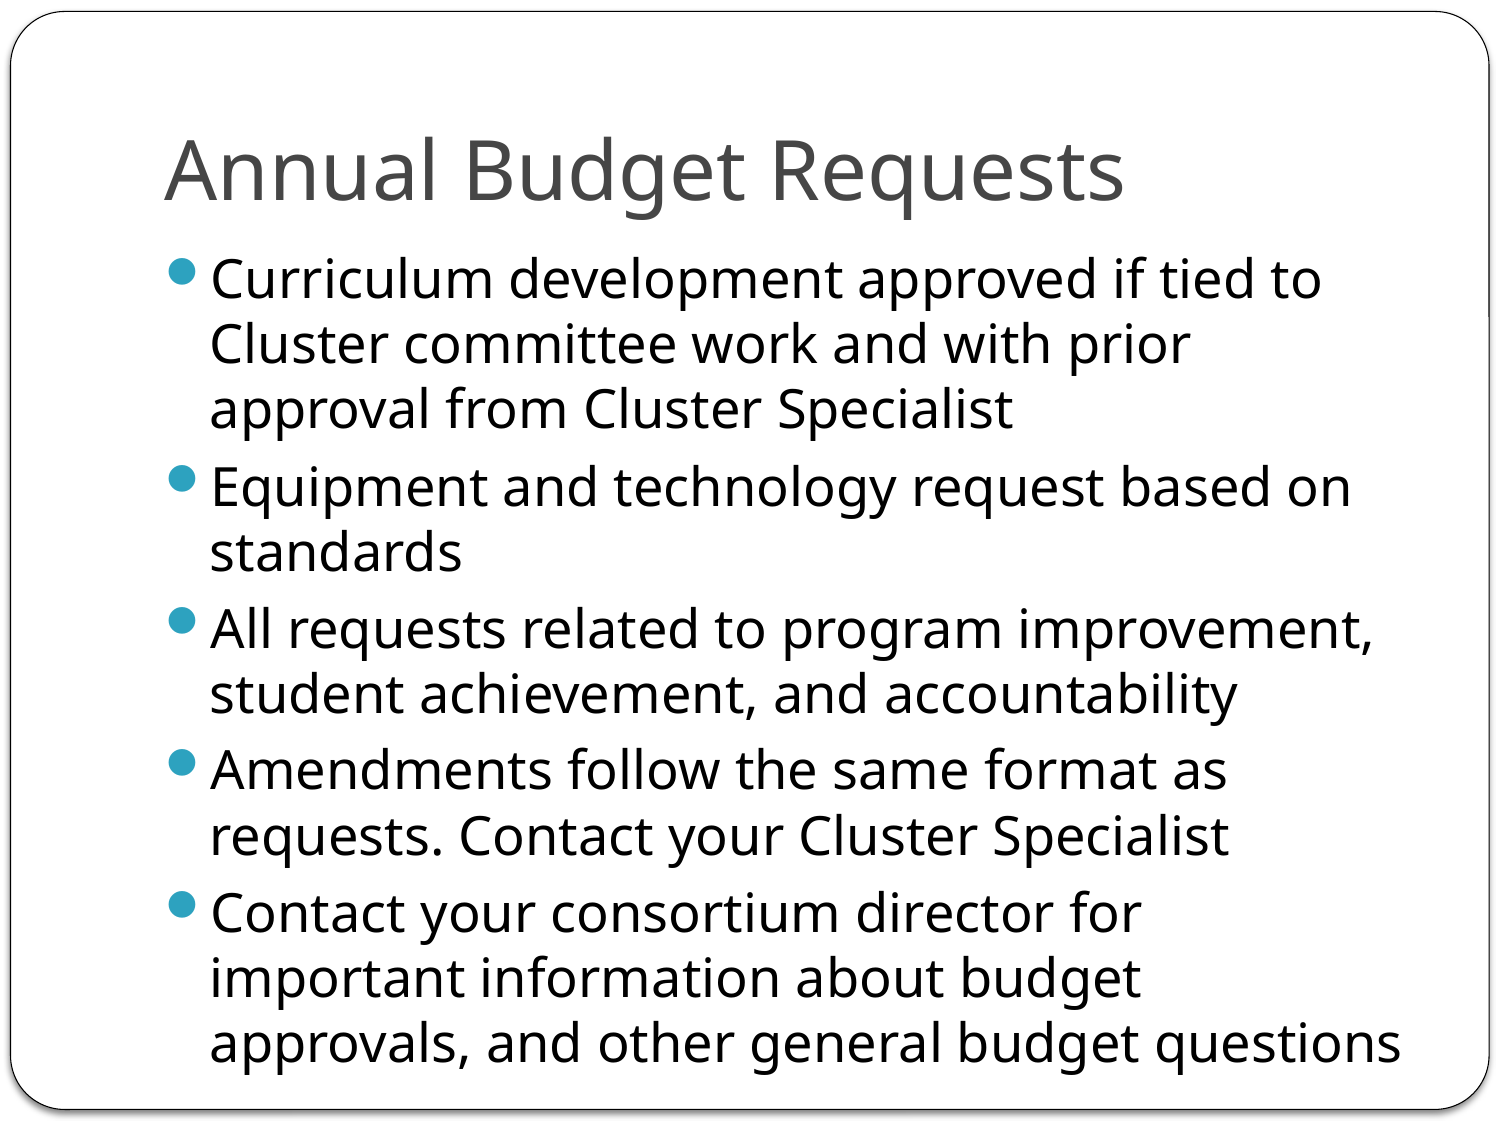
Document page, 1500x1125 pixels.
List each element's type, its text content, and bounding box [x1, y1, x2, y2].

title Annual Budget Requests [150, 45, 1425, 233]
list Curriculum development approved if tied to Cluster committee work and with prior approval from Cluster Specialist Equipment and technology request based on standards All requests related to program improvement, student achievement, and accountability Amendments follow the same format as requests. Contact your Cluster Specialist Contact your consortium director for important information about budget approvals, and other general budget questions [150, 237, 1425, 988]
